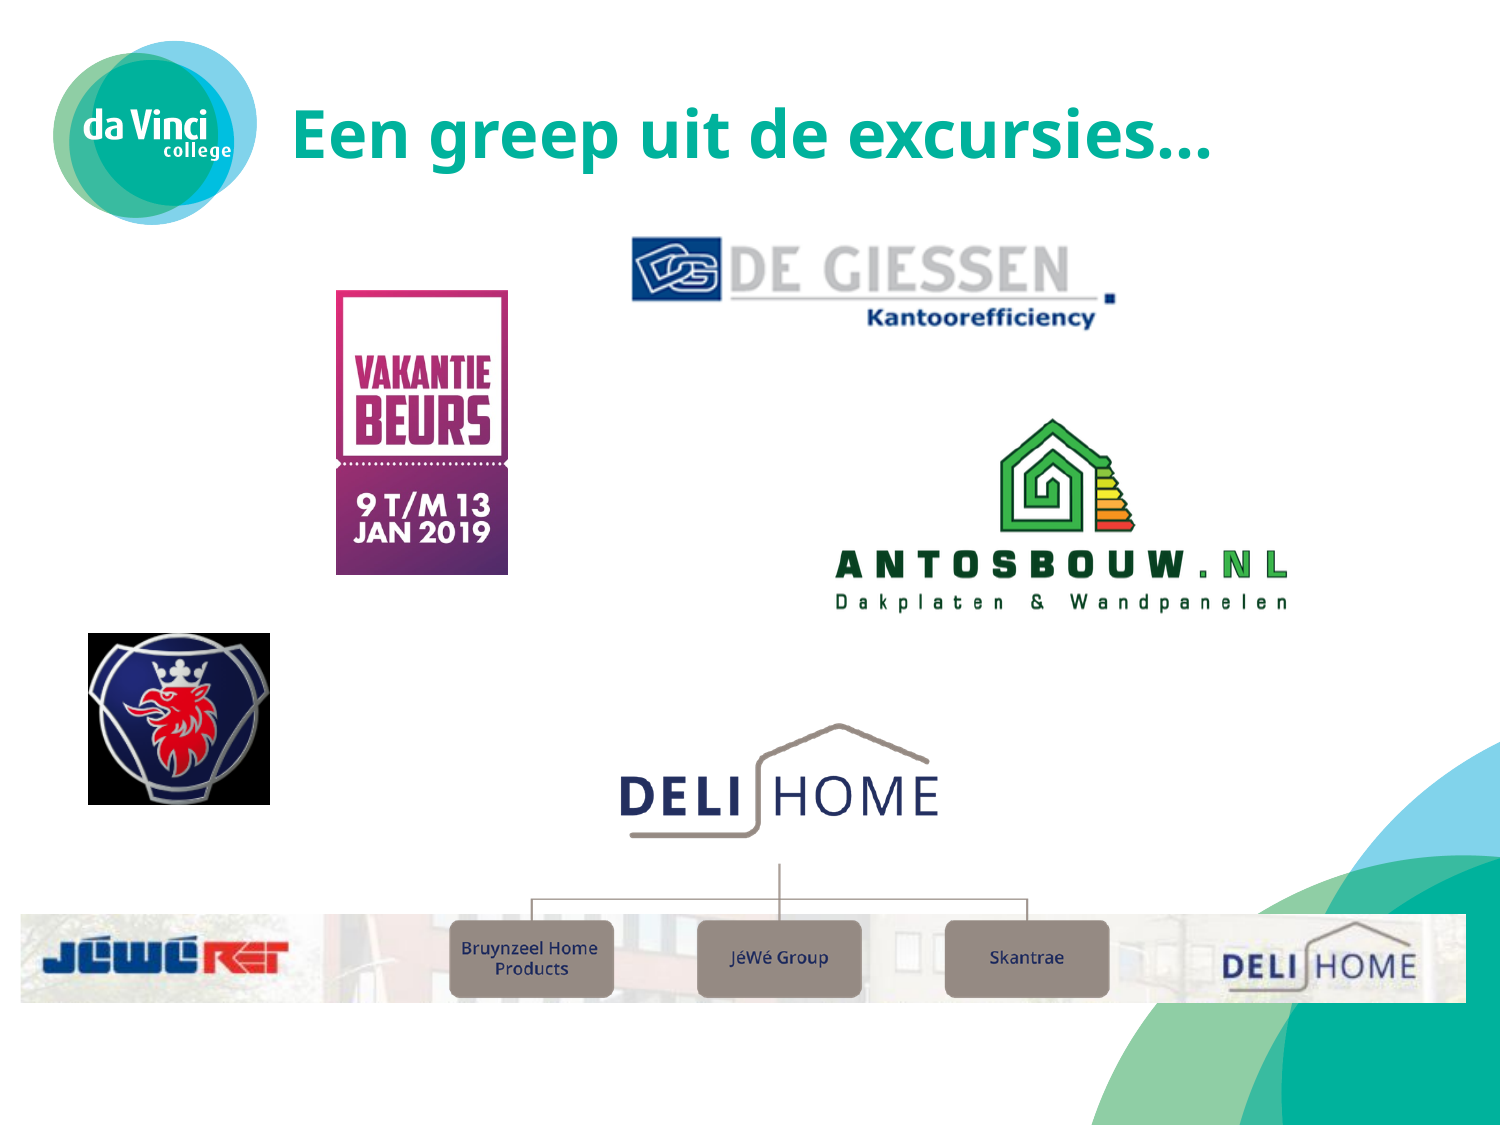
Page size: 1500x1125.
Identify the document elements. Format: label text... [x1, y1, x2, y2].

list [631, 207, 1139, 366]
title Een greep uit de excursies… [275, 37, 1424, 180]
picture [0, 0, 1500, 1125]
